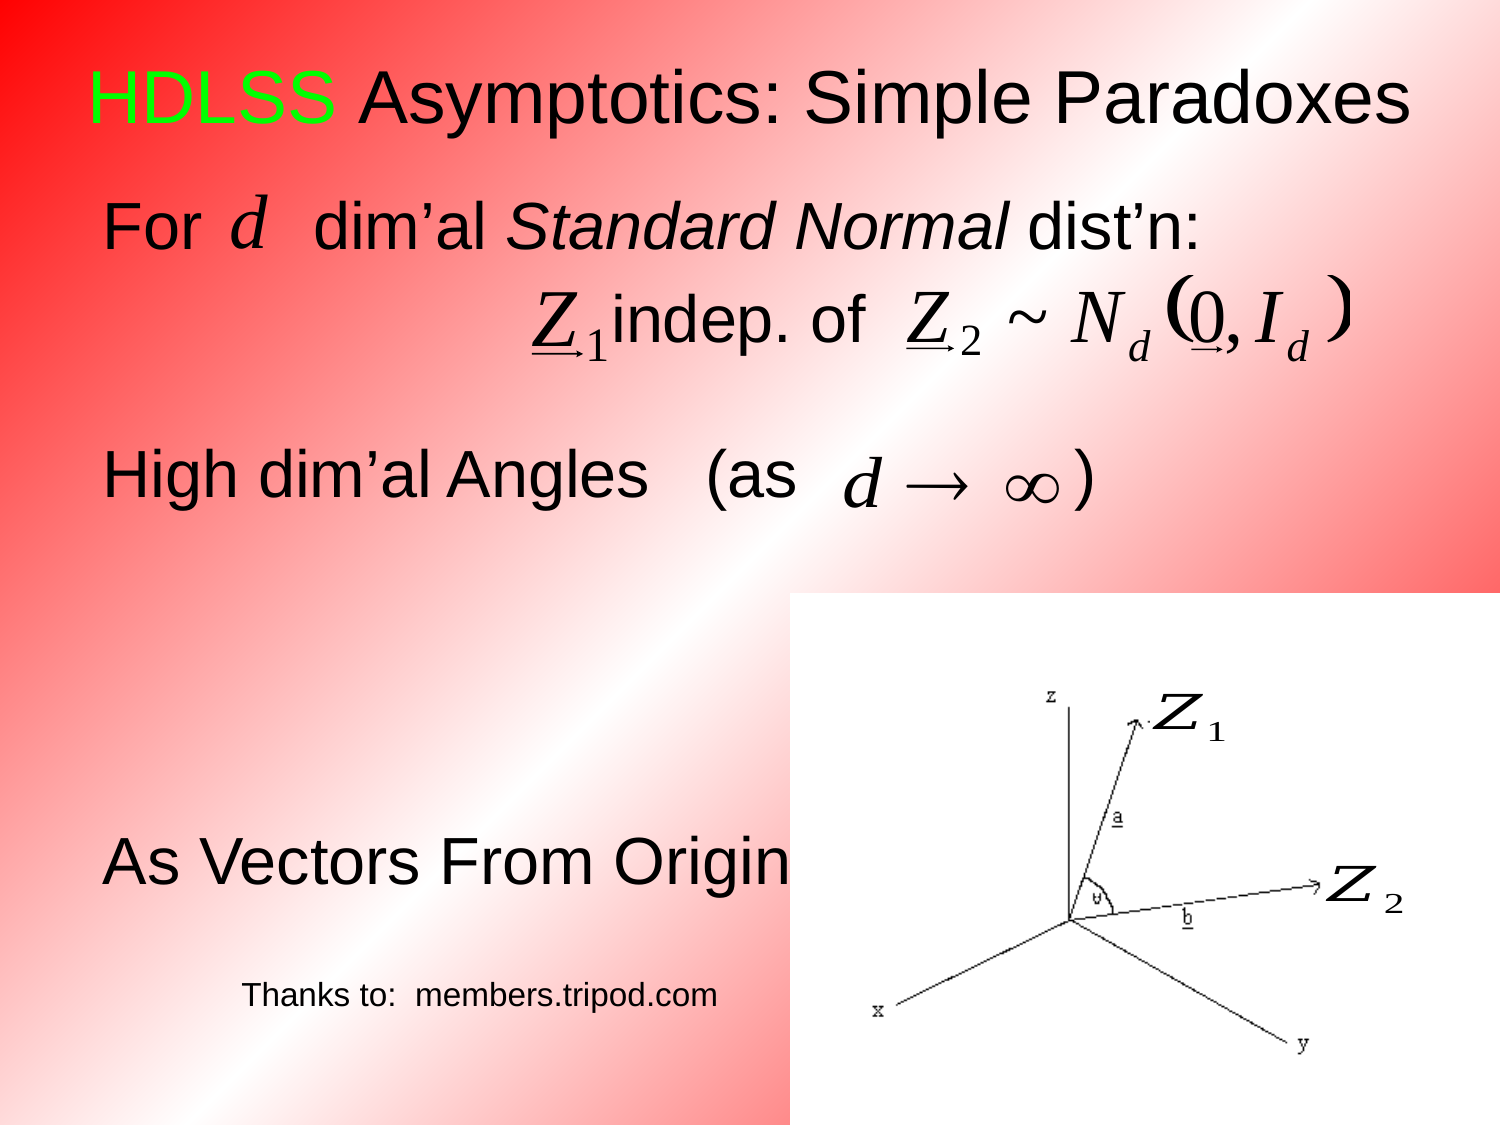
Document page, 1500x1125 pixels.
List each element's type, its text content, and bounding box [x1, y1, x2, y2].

list For dim’al Standard Normal dist’n: indep. of High dim’al Angles (as ) As Vectors From Origin Thanks to: members.tripod.com [87, 174, 1409, 1088]
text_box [524, 274, 615, 372]
picture [790, 593, 1500, 1125]
title HDLSS Asymptotics: Simple Paradoxes [62, 24, 1438, 163]
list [224, 187, 284, 259]
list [837, 449, 1068, 517]
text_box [899, 274, 1351, 371]
